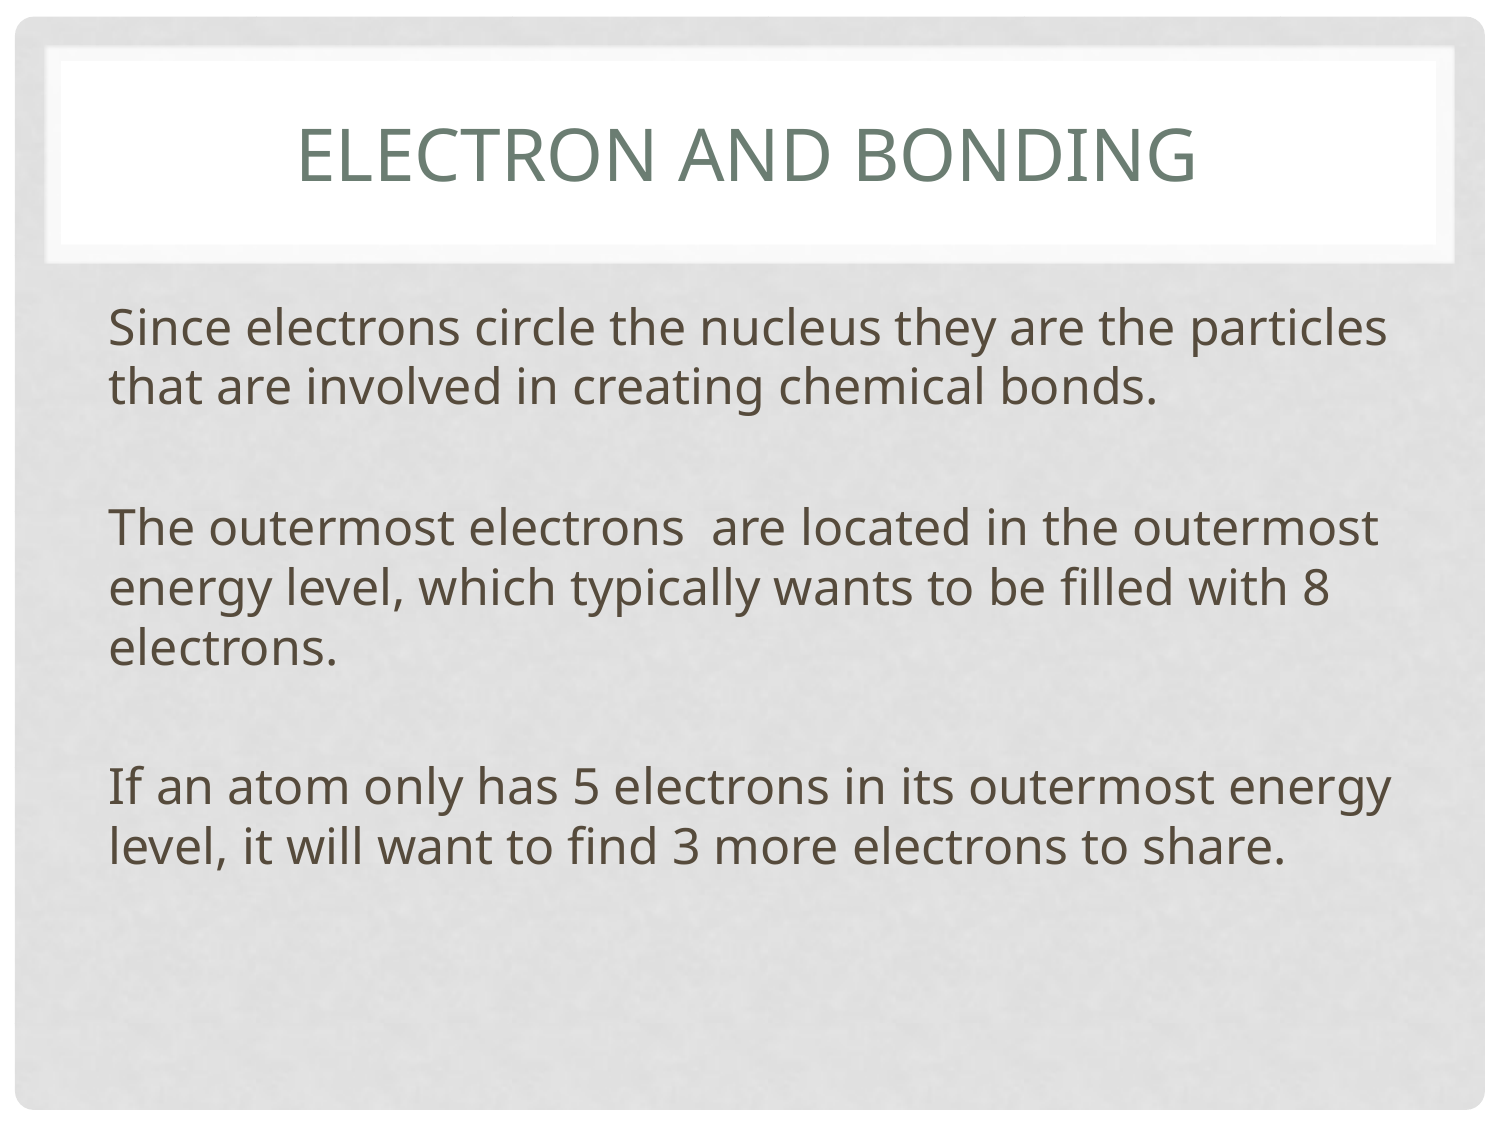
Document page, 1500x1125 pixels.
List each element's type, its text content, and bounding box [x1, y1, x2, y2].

title Electron and bonding [69, 66, 1425, 238]
list Since electrons circle the nucleus they are the particles that are involved in creating chemical bonds. The outermost electrons are located in the outermost energy level, which typically wants to be filled with 8 electrons. If an atom only has 5 electrons in its outermost energy level, it will want to find 3 more electrons to share. [75, 287, 1425, 1005]
